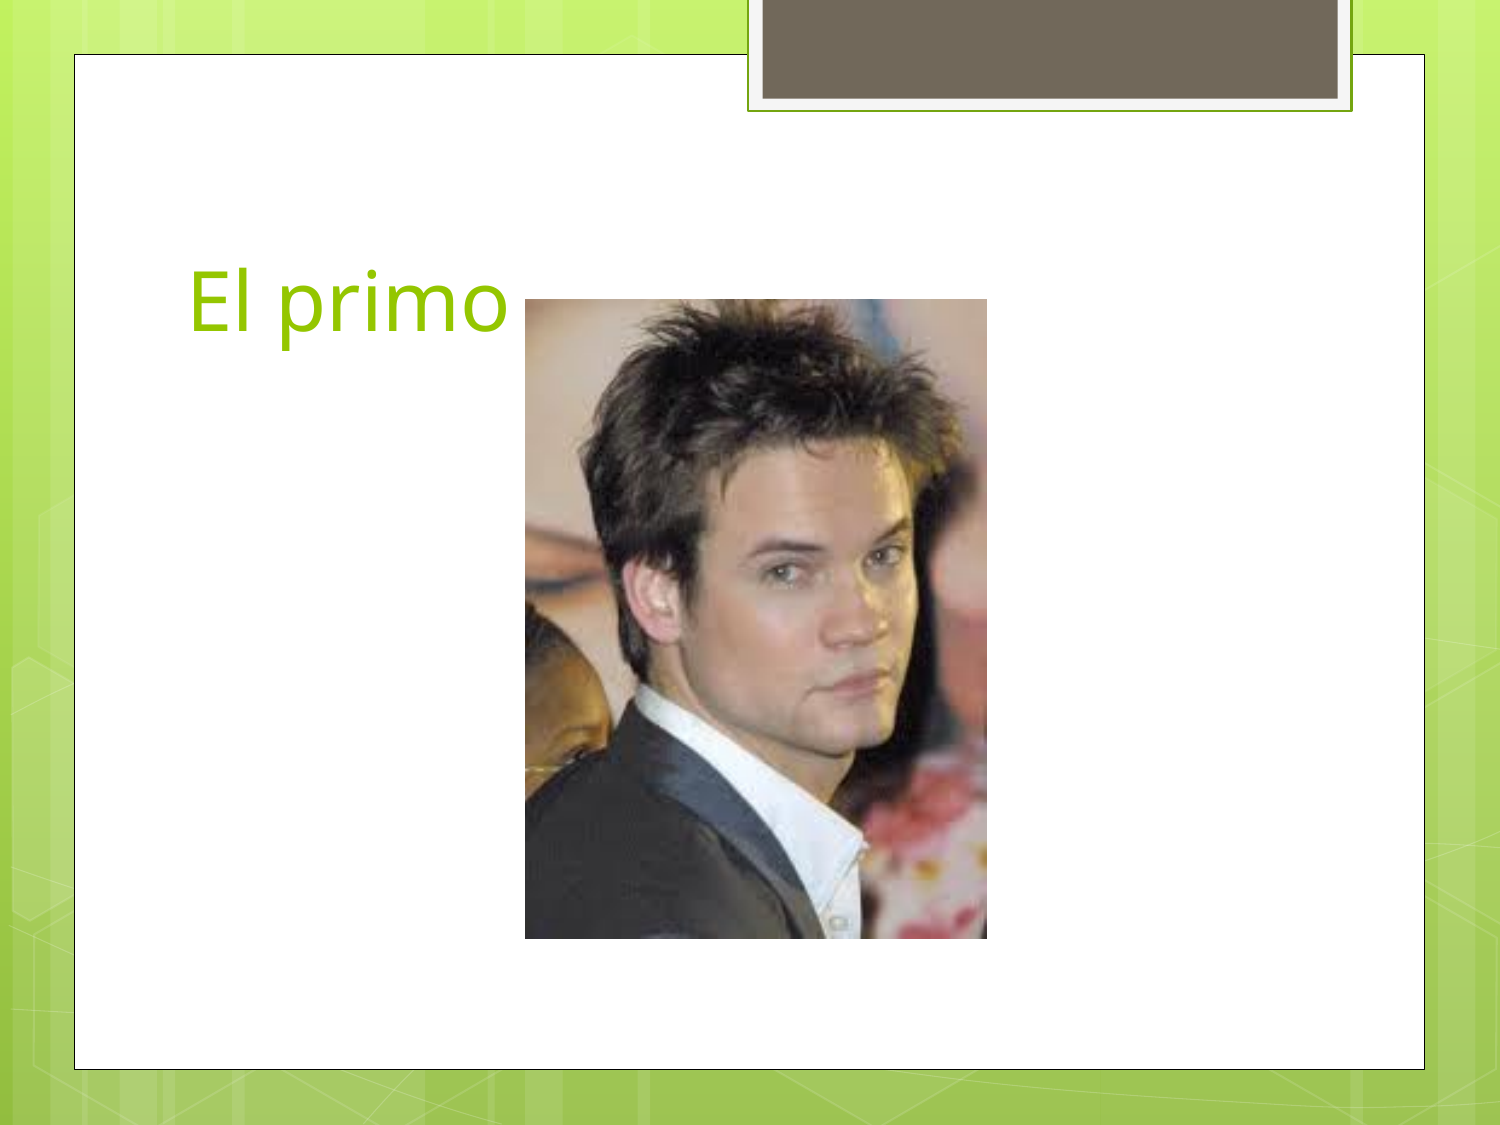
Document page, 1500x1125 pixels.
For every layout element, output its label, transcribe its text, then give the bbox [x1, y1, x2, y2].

picture [524, 299, 987, 939]
title El primo [171, 168, 1324, 357]
